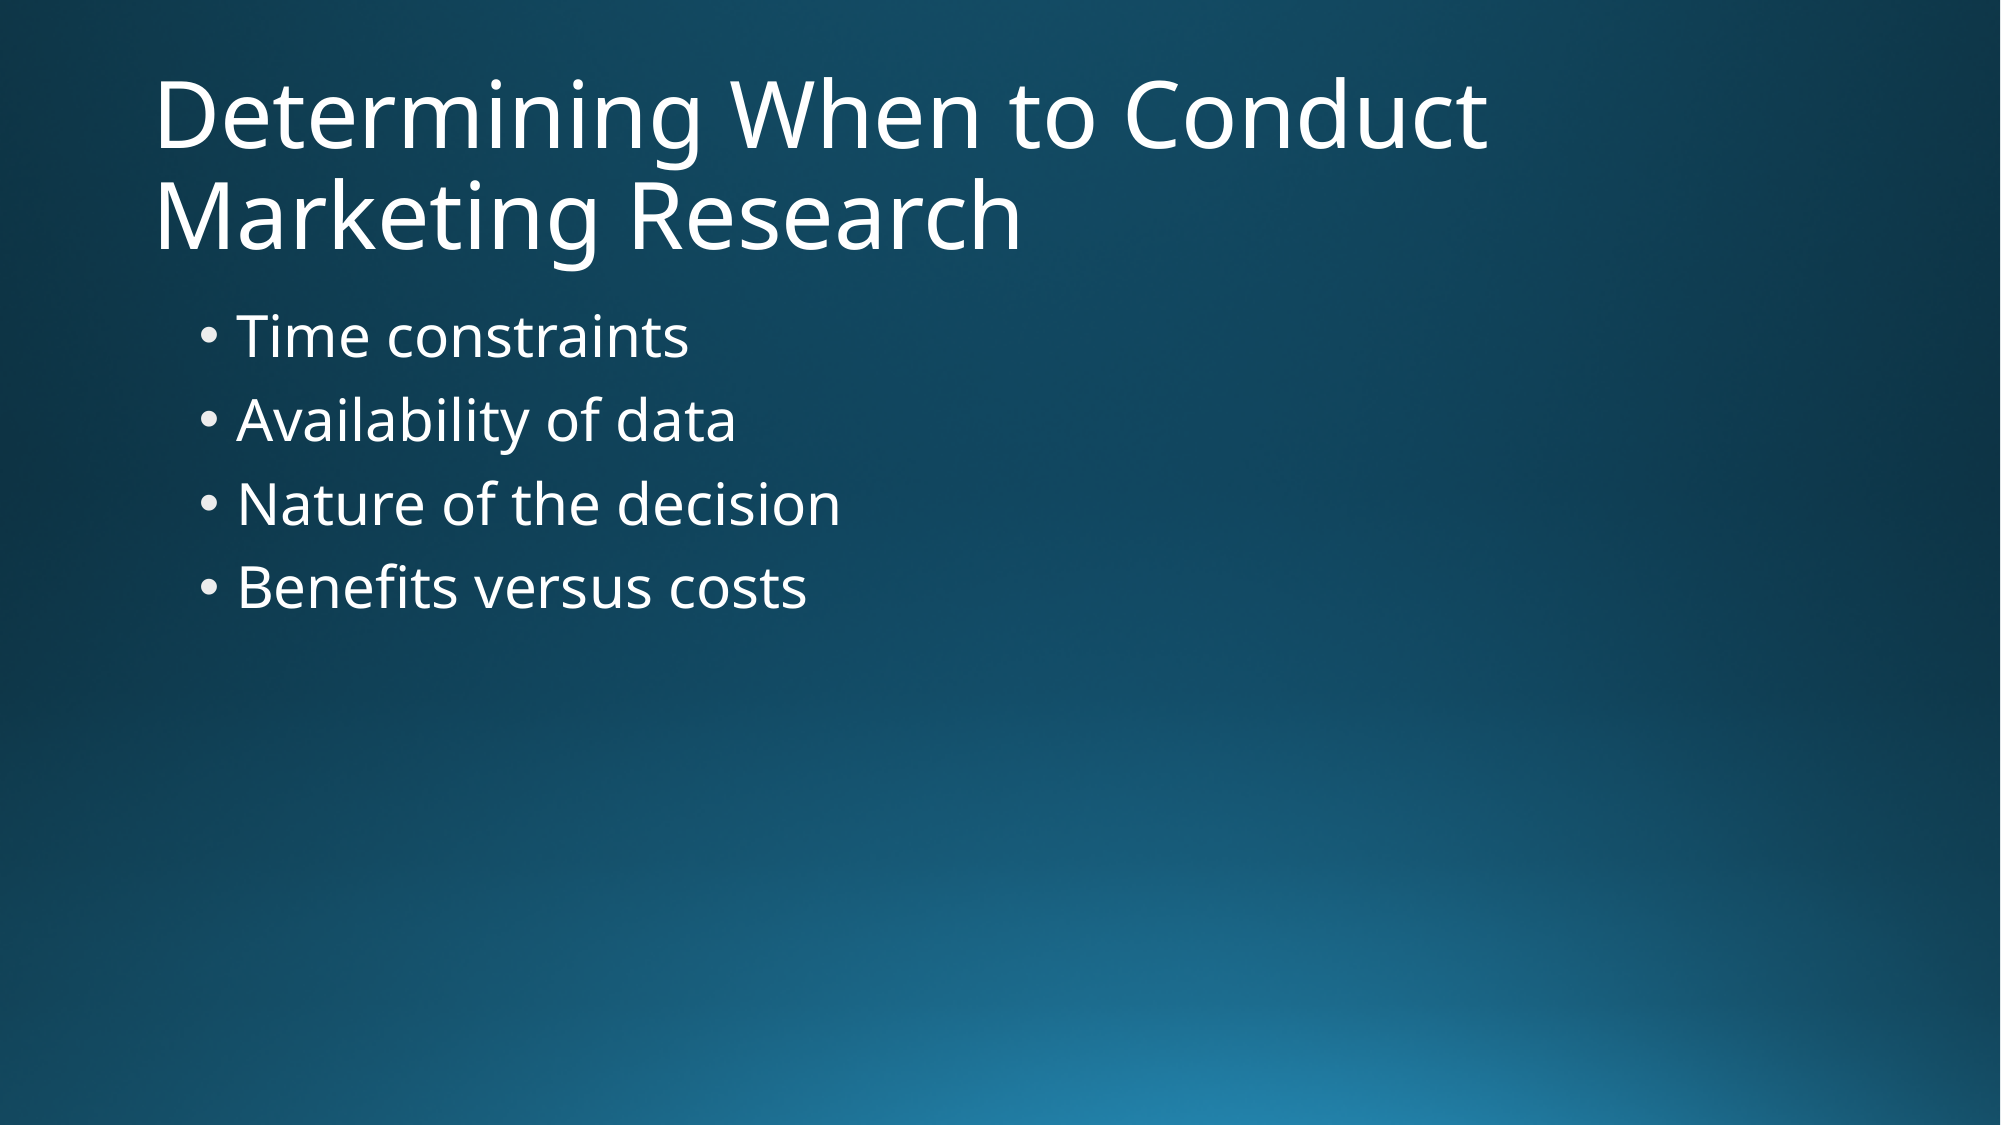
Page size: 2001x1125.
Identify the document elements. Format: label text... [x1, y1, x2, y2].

picture [0, 0, 2001, 1125]
title Determining When to Conduct Marketing Research [137, 59, 1863, 278]
list Time constraints Availability of data Nature of the decision Benefits versus costs [183, 299, 1863, 1014]
